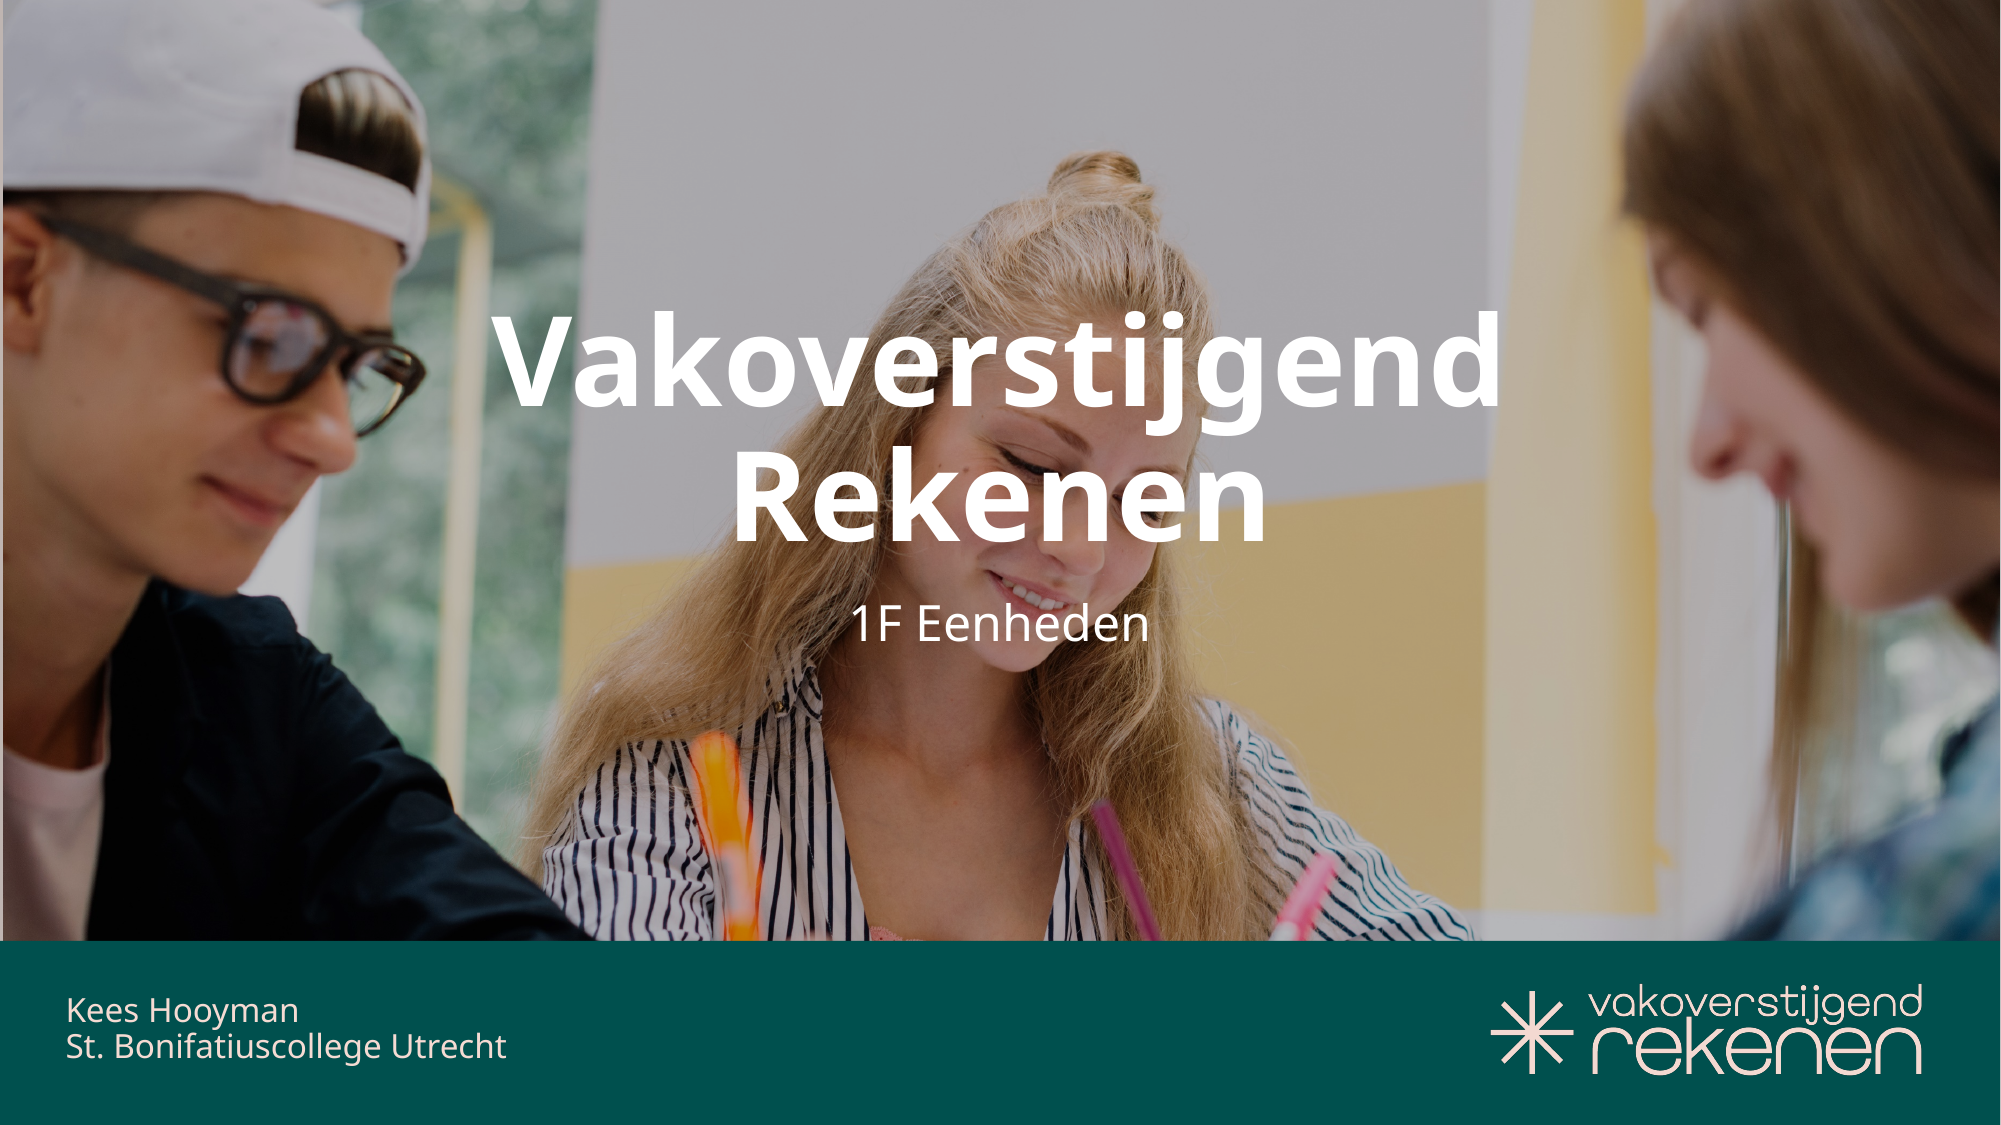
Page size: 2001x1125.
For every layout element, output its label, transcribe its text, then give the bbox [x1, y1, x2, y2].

picture [1462, 966, 1950, 1093]
subtitle 1F Eenheden [249, 590, 1750, 863]
picture [3, 0, 2000, 940]
title Vakoverstijgend Rekenen [249, 184, 1750, 576]
text_box Kees Hooyman St. Bonifatiuscollege Utrecht [50, 986, 680, 1083]
